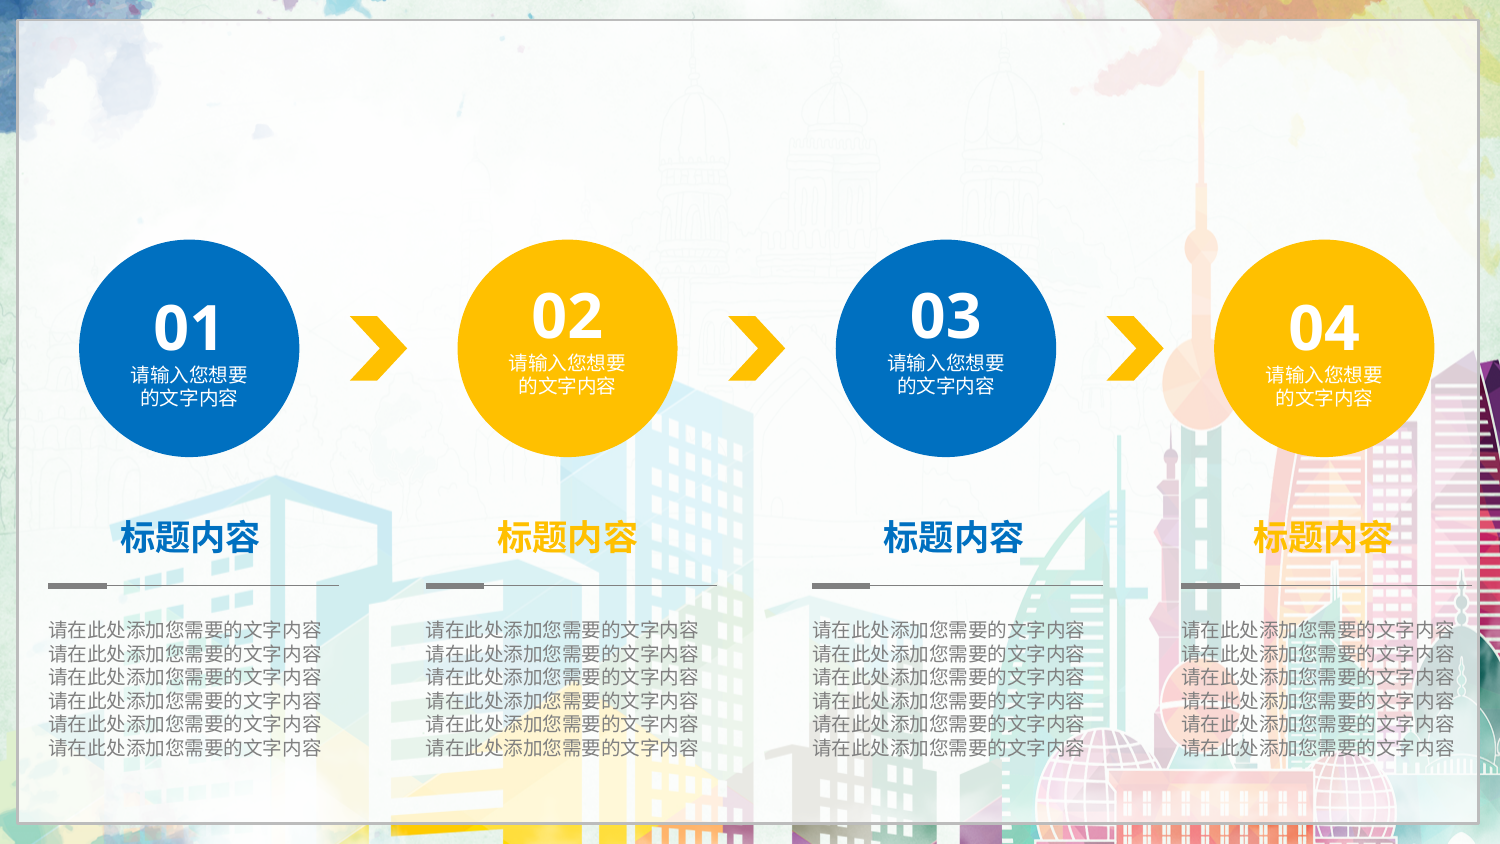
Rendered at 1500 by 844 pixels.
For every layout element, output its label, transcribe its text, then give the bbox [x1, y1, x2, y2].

text_box 请在此处添加您需要的文字内容请在此处添加您需要的文字内容请在此处添加您需要的文字内容请在此处添加您需要的文字内容 请在此处添加您需要的文字内容 请在此处添加您需要的文字内容 [425, 618, 717, 783]
text_box [728, 316, 786, 381]
text_box 03 请输入您想要的文字内容 [835, 239, 1057, 458]
text_box [349, 316, 408, 381]
text_box 02 请输入您想要的文字内容 [457, 239, 678, 458]
text_box [1106, 316, 1164, 381]
picture [0, 0, 1500, 844]
text_box 标题内容 [41, 507, 339, 565]
text_box 请在此处添加您需要的文字内容请在此处添加您需要的文字内容请在此处添加您需要的文字内容请在此处添加您需要的文字内容 请在此处添加您需要的文字内容 请在此处添加您需要的文字内容 [812, 618, 1103, 783]
text_box 04 请输入您想要的文字内容 [1214, 239, 1435, 458]
text_box 请在此处添加您需要的文字内容请在此处添加您需要的文字内容请在此处添加您需要的文字内容请在此处添加您需要的文字内容 请在此处添加您需要的文字内容 请在此处添加您需要的文字内容 [1181, 618, 1473, 783]
text_box 01 请输入您想要的文字内容 [79, 239, 300, 458]
text_box 标题内容 [419, 507, 717, 565]
text_box 标题内容 [805, 507, 1103, 565]
text_box 标题内容 [1174, 507, 1473, 565]
text_box 请在此处添加您需要的文字内容请在此处添加您需要的文字内容请在此处添加您需要的文字内容请在此处添加您需要的文字内容 请在此处添加您需要的文字内容 请在此处添加您需要的文字内容 [48, 618, 339, 830]
